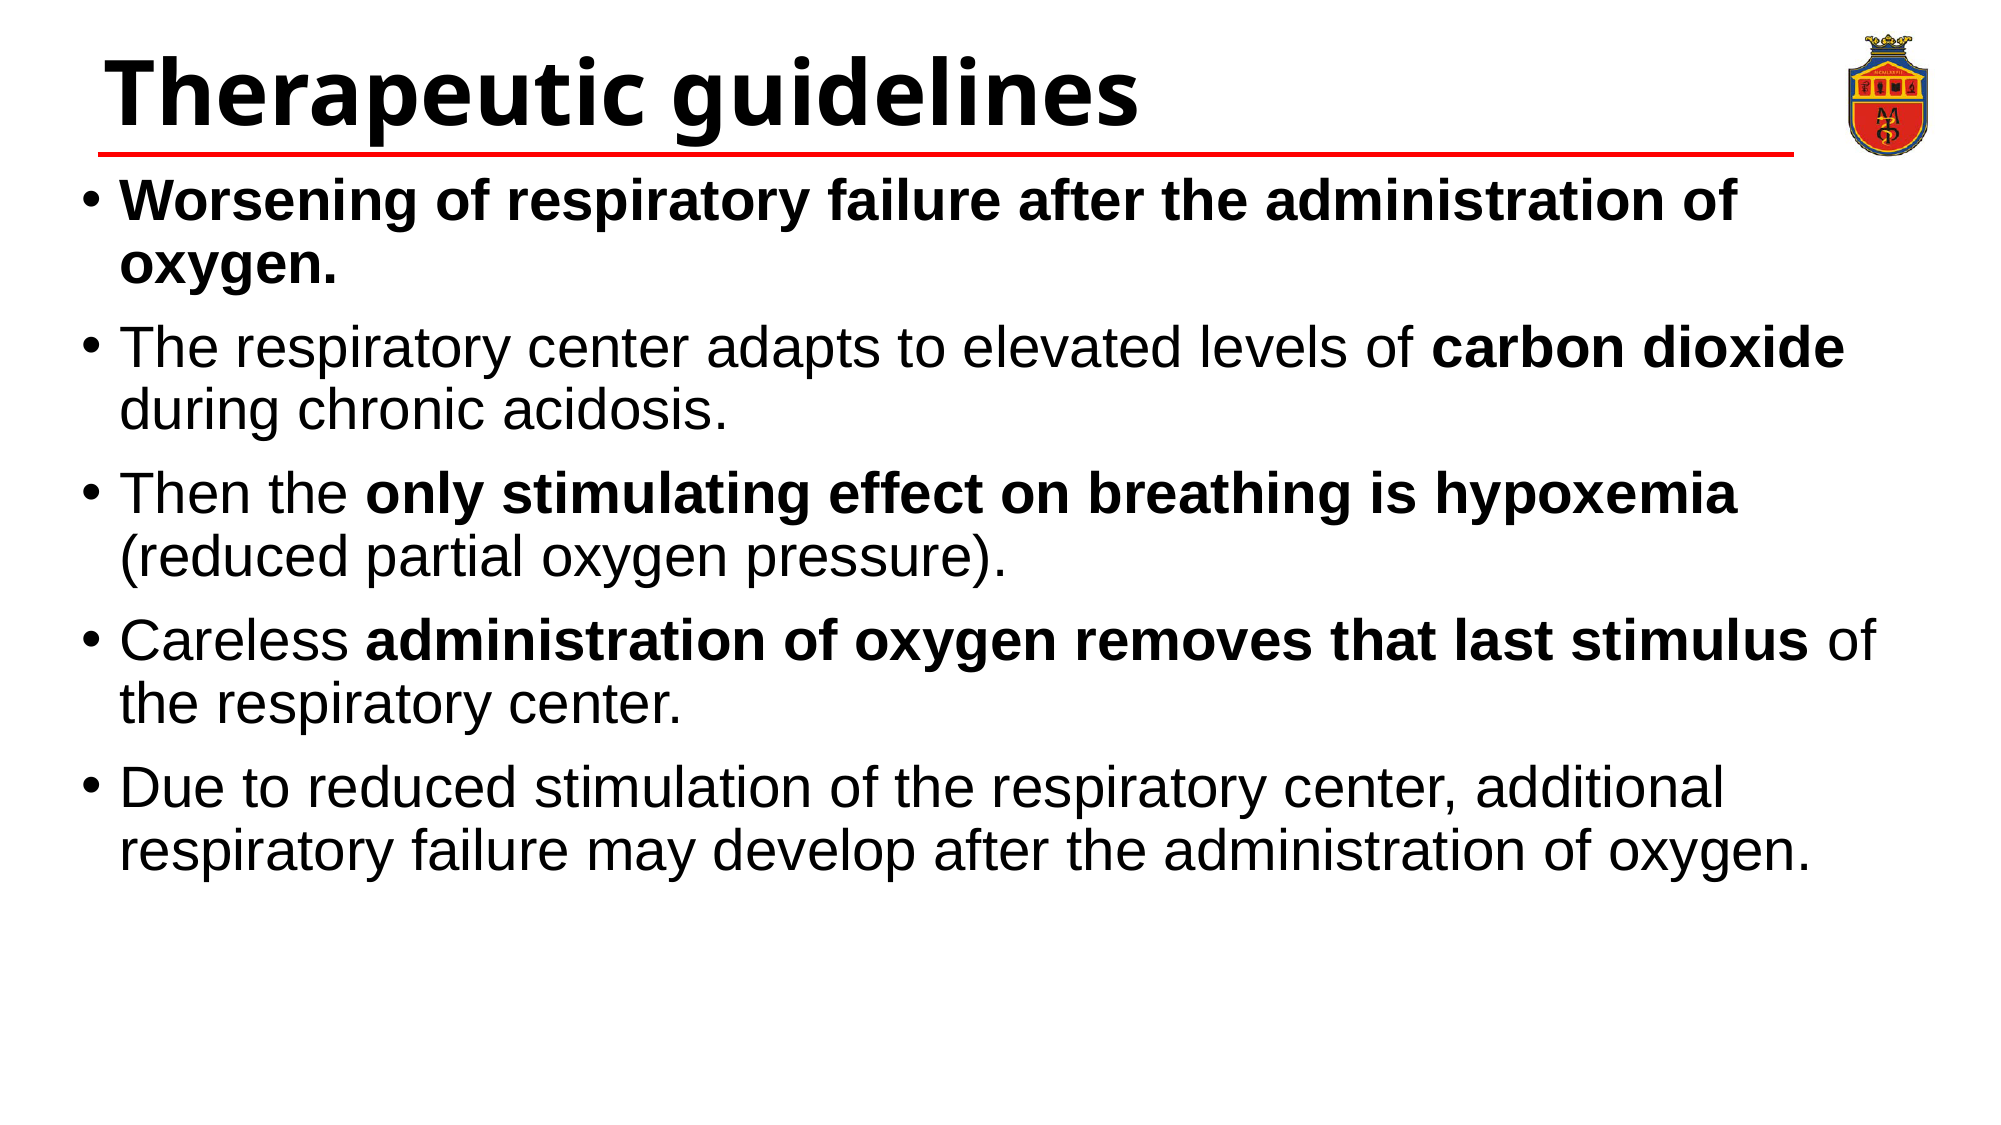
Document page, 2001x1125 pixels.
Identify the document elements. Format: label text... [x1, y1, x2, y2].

title Therapeutic guidelines [88, 26, 1789, 152]
picture [1794, 16, 1969, 189]
list Worsening of respiratory failure after the administration of oxygen. The respiratory center adapts to elevated levels of carbon dioxide during chronic acidosis. Then the only stimulating effect on breathing is hypoxemia (reduced partial oxygen pressure). Careless administration of oxygen removes that last stimulus of the respiratory center. Due to reduced stimulation of the respiratory center, additional respiratory failure may develop after the administration of oxygen. [66, 162, 1917, 1075]
